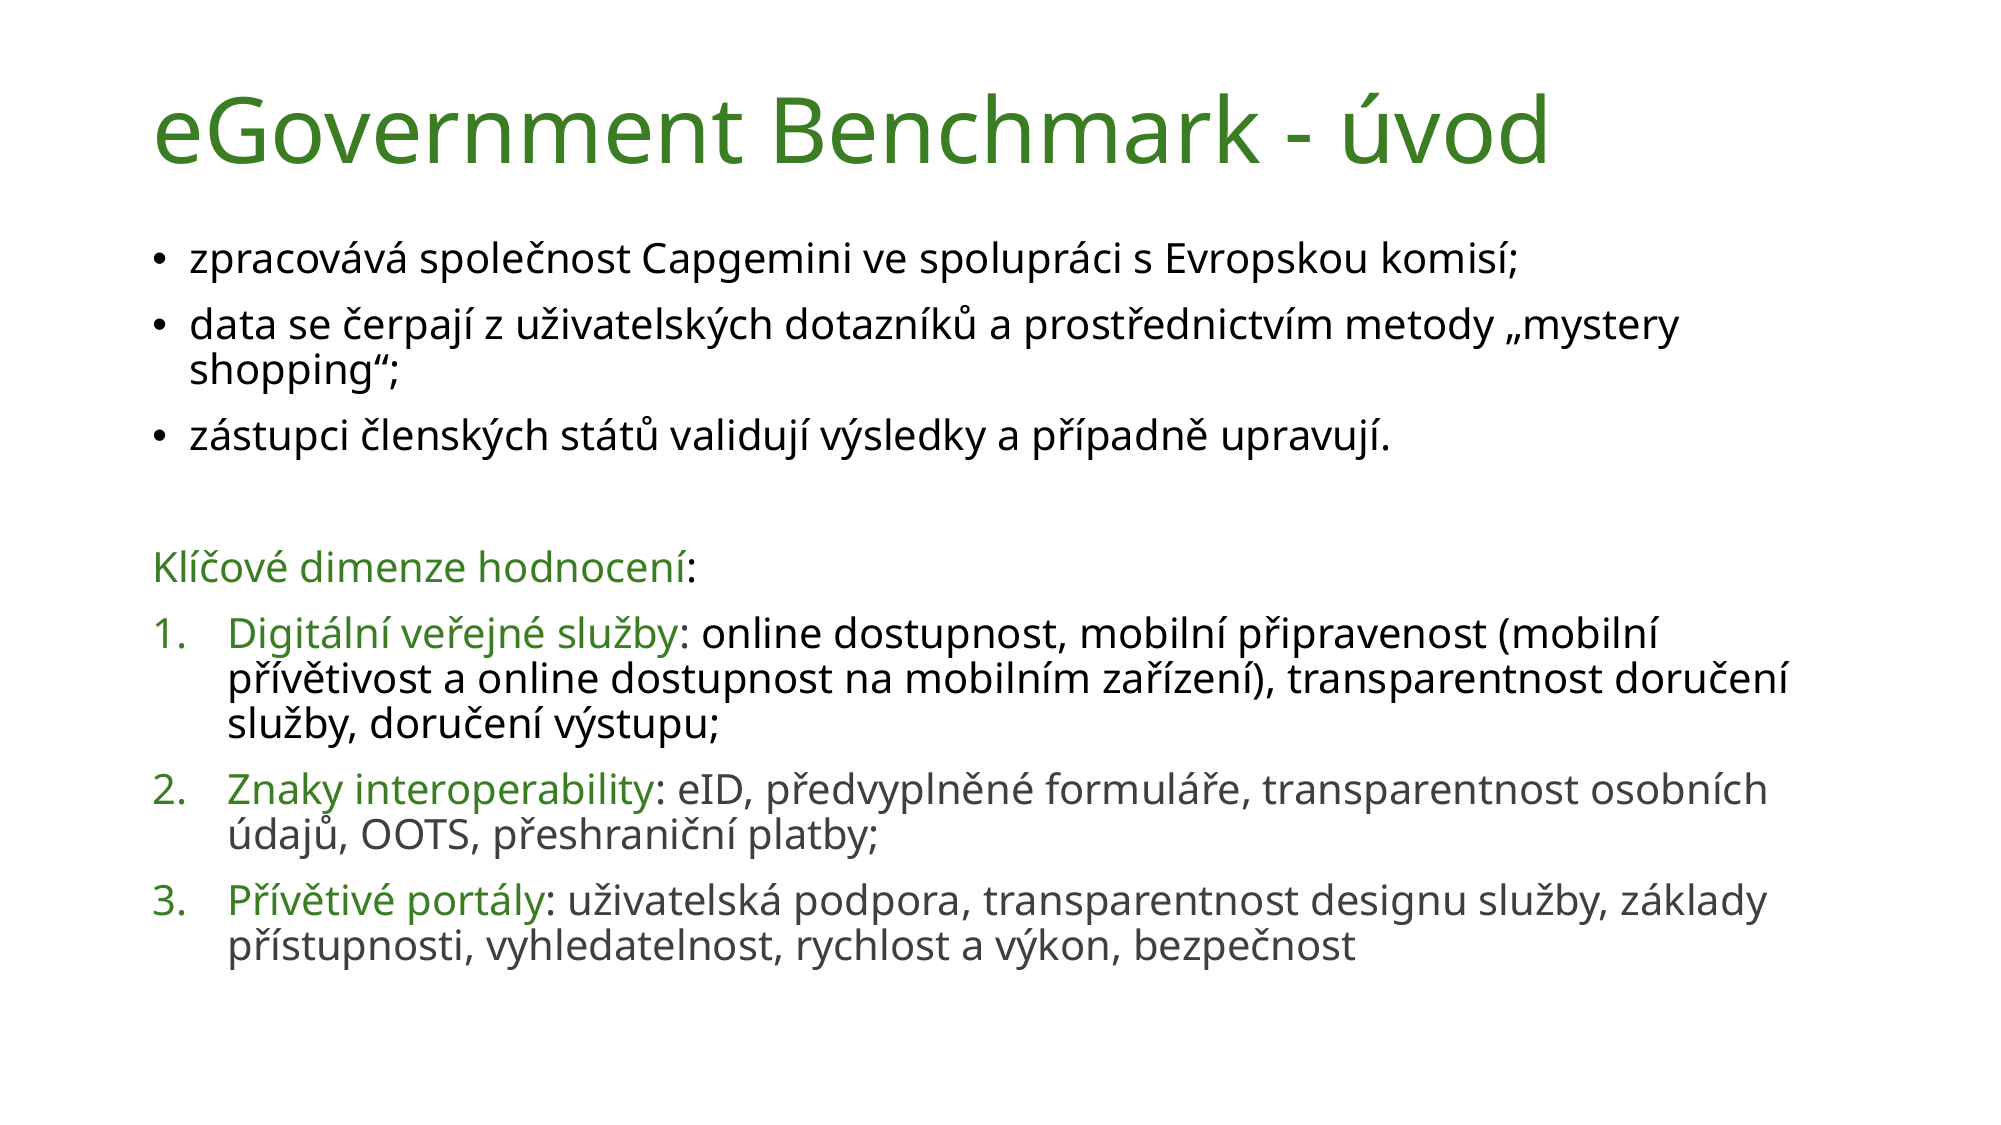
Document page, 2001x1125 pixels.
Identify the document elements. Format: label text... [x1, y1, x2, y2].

list zpracovává společnost Capgemini ve spolupráci s Evropskou komisí; data se čerpají z uživatelských dotazníků a prostřednictvím metody „mystery shopping“; zástupci členských států validují výsledky a případně upravují. Klíčové dimenze hodnocení: Digitální veřejné služby: online dostupnost, mobilní připravenost (mobilní přívětivost a online dostupnost na mobilním zařízení), transparentnost doručení služby, doručení výstupu; Znaky interoperability: eID, předvyplněné formuláře, transparentnost osobních údajů, OOTS, přeshraniční platby; Přívětivé portály: uživatelská podpora, transparentnost designu služby, základy přístupnosti, vyhledatelnost, rychlost a výkon, bezpečnost [137, 230, 1863, 1014]
title eGovernment Benchmark - úvod [137, 59, 1863, 208]
